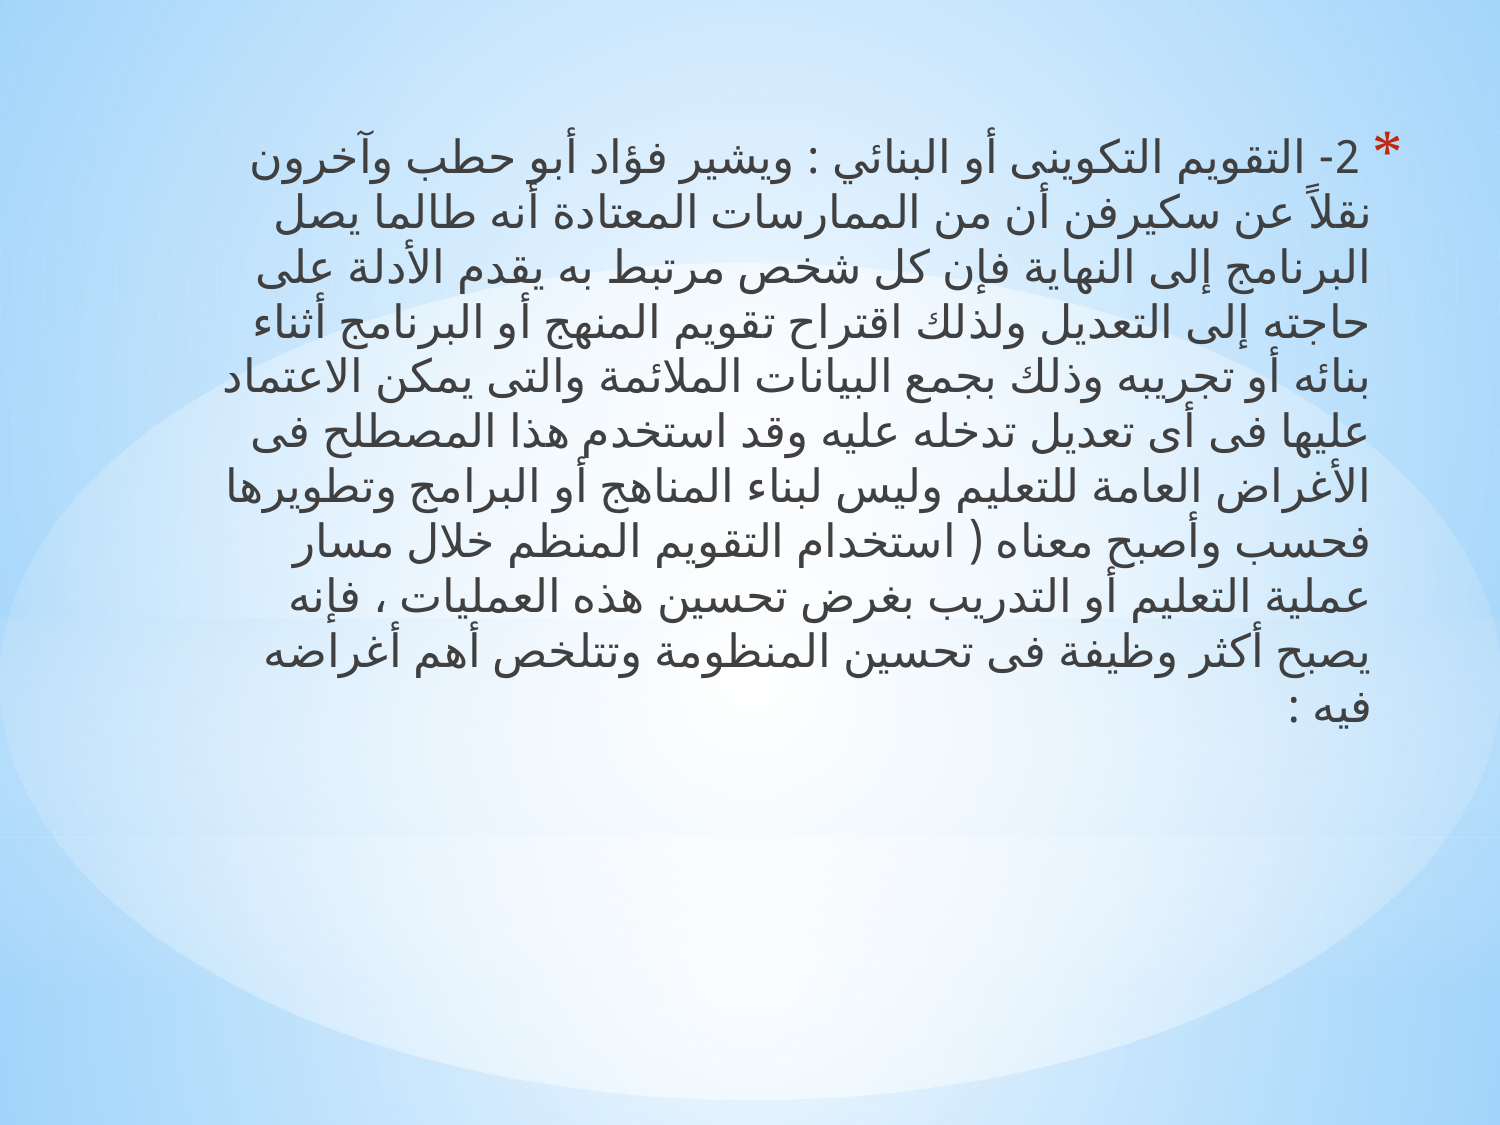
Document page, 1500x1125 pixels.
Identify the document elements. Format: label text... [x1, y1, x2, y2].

list 2- التقويم التكوينى أو البنائي : ويشير فؤاد أبو حطب وآخرون نقلاً عن سكيرفن أن من الممارسات المعتادة أنه طالما يصل البرنامج إلى النهاية فإن كل شخص مرتبط به يقدم الأدلة على حاجته إلى التعديل ولذلك اقتراح تقويم المنهج أو البرنامج أثناء بنائه أو تجريبه وذلك بجمع البيانات الملائمة والتى يمكن الاعتماد عليها فى أى تعديل تدخله عليه وقد استخدم هذا المصطلح فى الأغراض العامة للتعليم وليس لبناء المناهج أو البرامج وتطويرها فحسب وأصبح معناه ( استخدام التقويم المنظم خلال مسار عملية التعليم أو التدريب بغرض تحسين هذه العمليات ، فإنه يصبح أكثر وظيفة فى تحسين المنظومة وتتلخص أهم أغراضه فيه : [187, 120, 1425, 1050]
